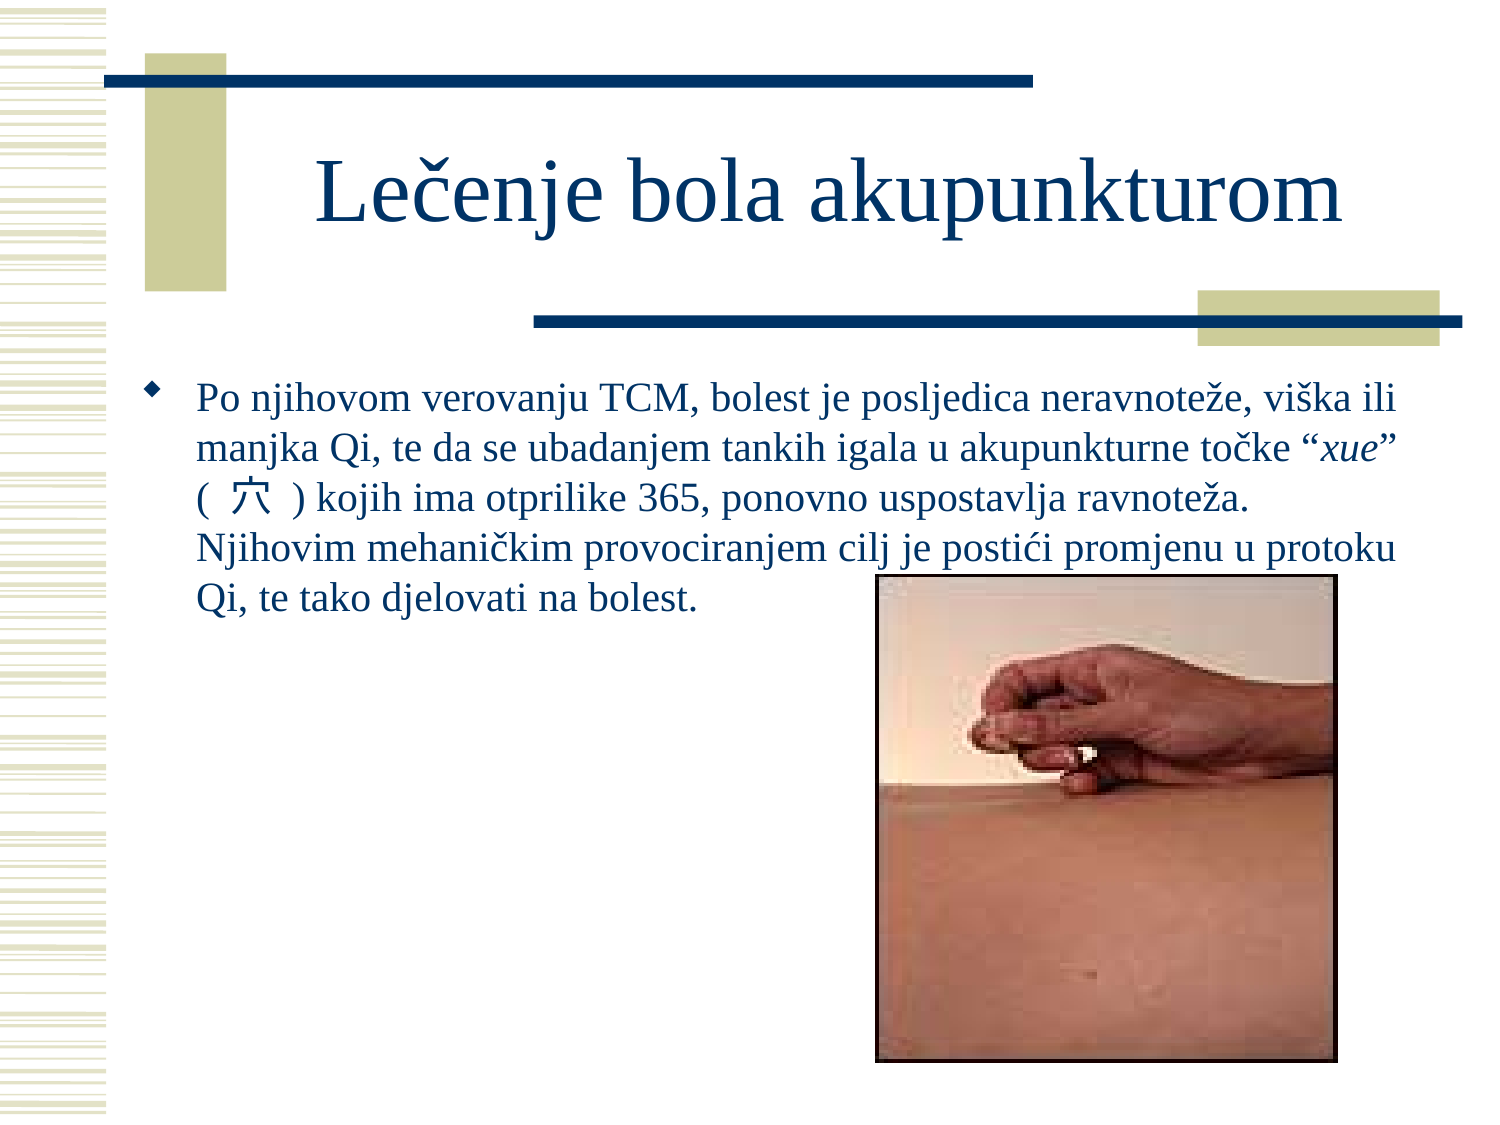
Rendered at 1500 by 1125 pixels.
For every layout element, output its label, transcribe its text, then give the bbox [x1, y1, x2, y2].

picture [874, 574, 1338, 1063]
list Po njihovom verovanju TCM, bolest je posljedica neravnoteže, viška ili manjka Qi, te da se ubadanjem tankih igala u akupunkturne točke “xue” ( 穴 ) kojih ima otprilike 365, ponovno uspostavlja ravnoteža. Njihovim mehaničkim provociranjem cilj je postići promjenu u protoku Qi, te tako djelovati na bolest. [124, 362, 1431, 1000]
title Lečenje bola akupunkturom [224, 99, 1436, 288]
